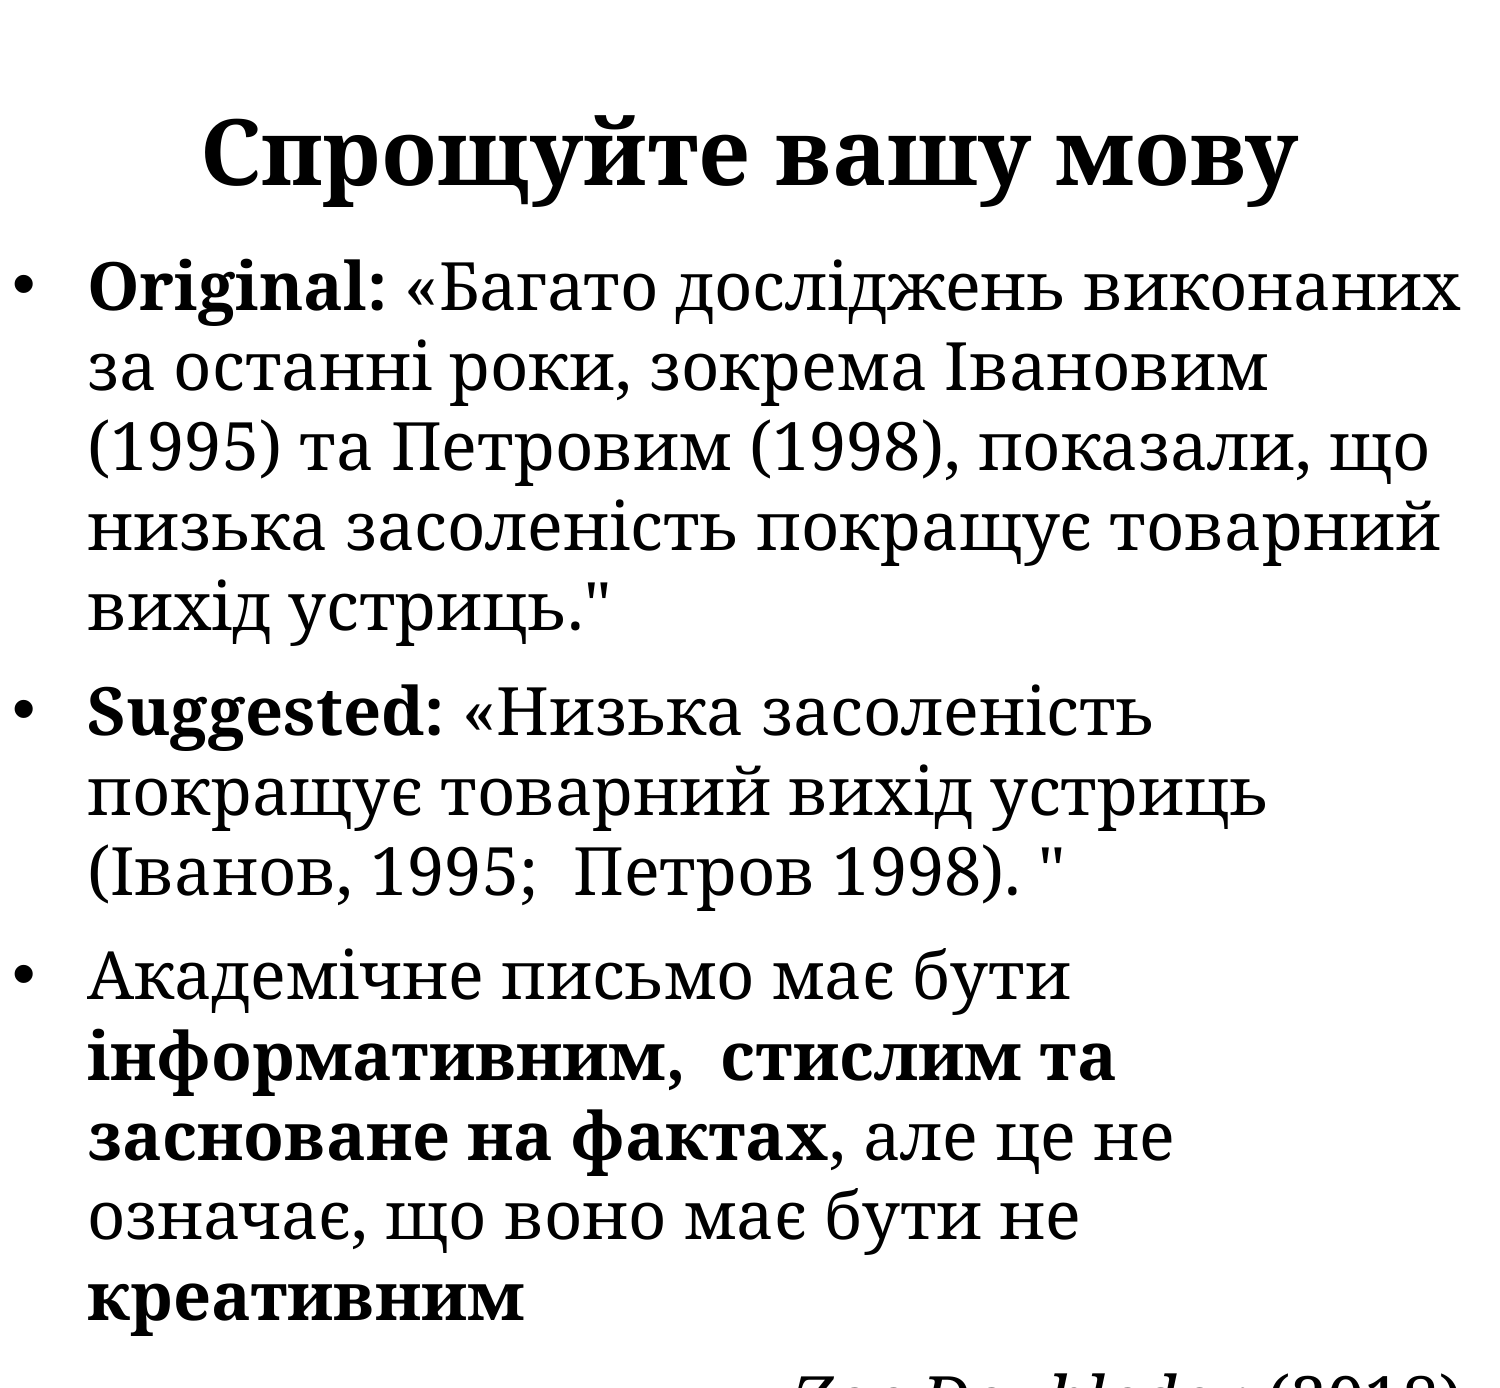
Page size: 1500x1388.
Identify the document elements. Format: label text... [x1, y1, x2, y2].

title Спрощуйте вашу мову [200, 93, 1388, 205]
list Original: «Багато досліджень виконаних за останні роки, зокрема Івановим (1995) та Петровим (1998), показали, що низька засоленість покращує товарний вихід устриць." Suggested: «Низька засоленість покращує товарний вихід устриць (Іванов, 1995; Петров 1998). " Академічне письмо має бути інформативним, стислим та засноване на фактах, але це не означає, що воно має бути не креативним Zoe Doubleday (2018) [12, 243, 1463, 1388]
